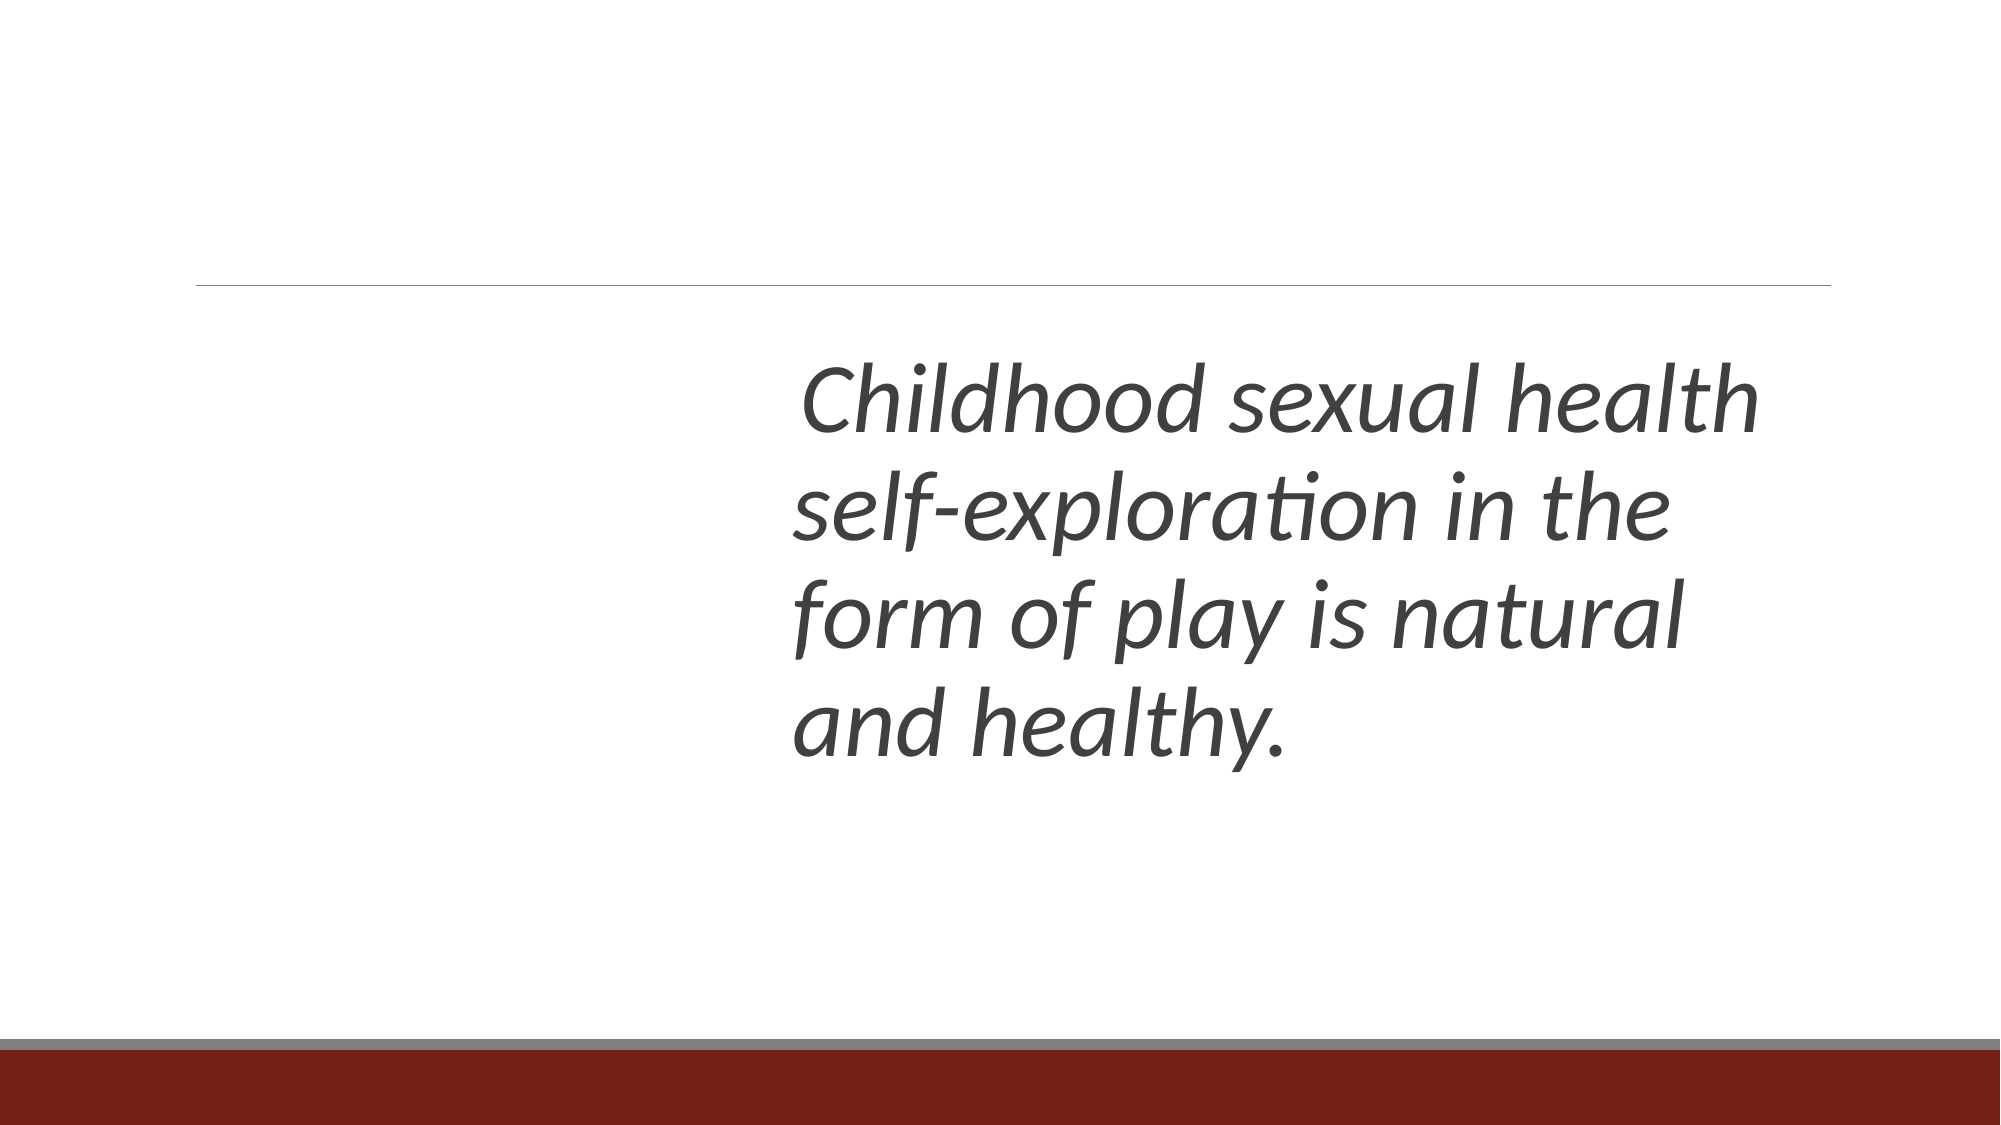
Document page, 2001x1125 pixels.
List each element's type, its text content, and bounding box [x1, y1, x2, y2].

list Childhood sexual health self-exploration in the form of play is natural and healthy. [777, 99, 1830, 1026]
